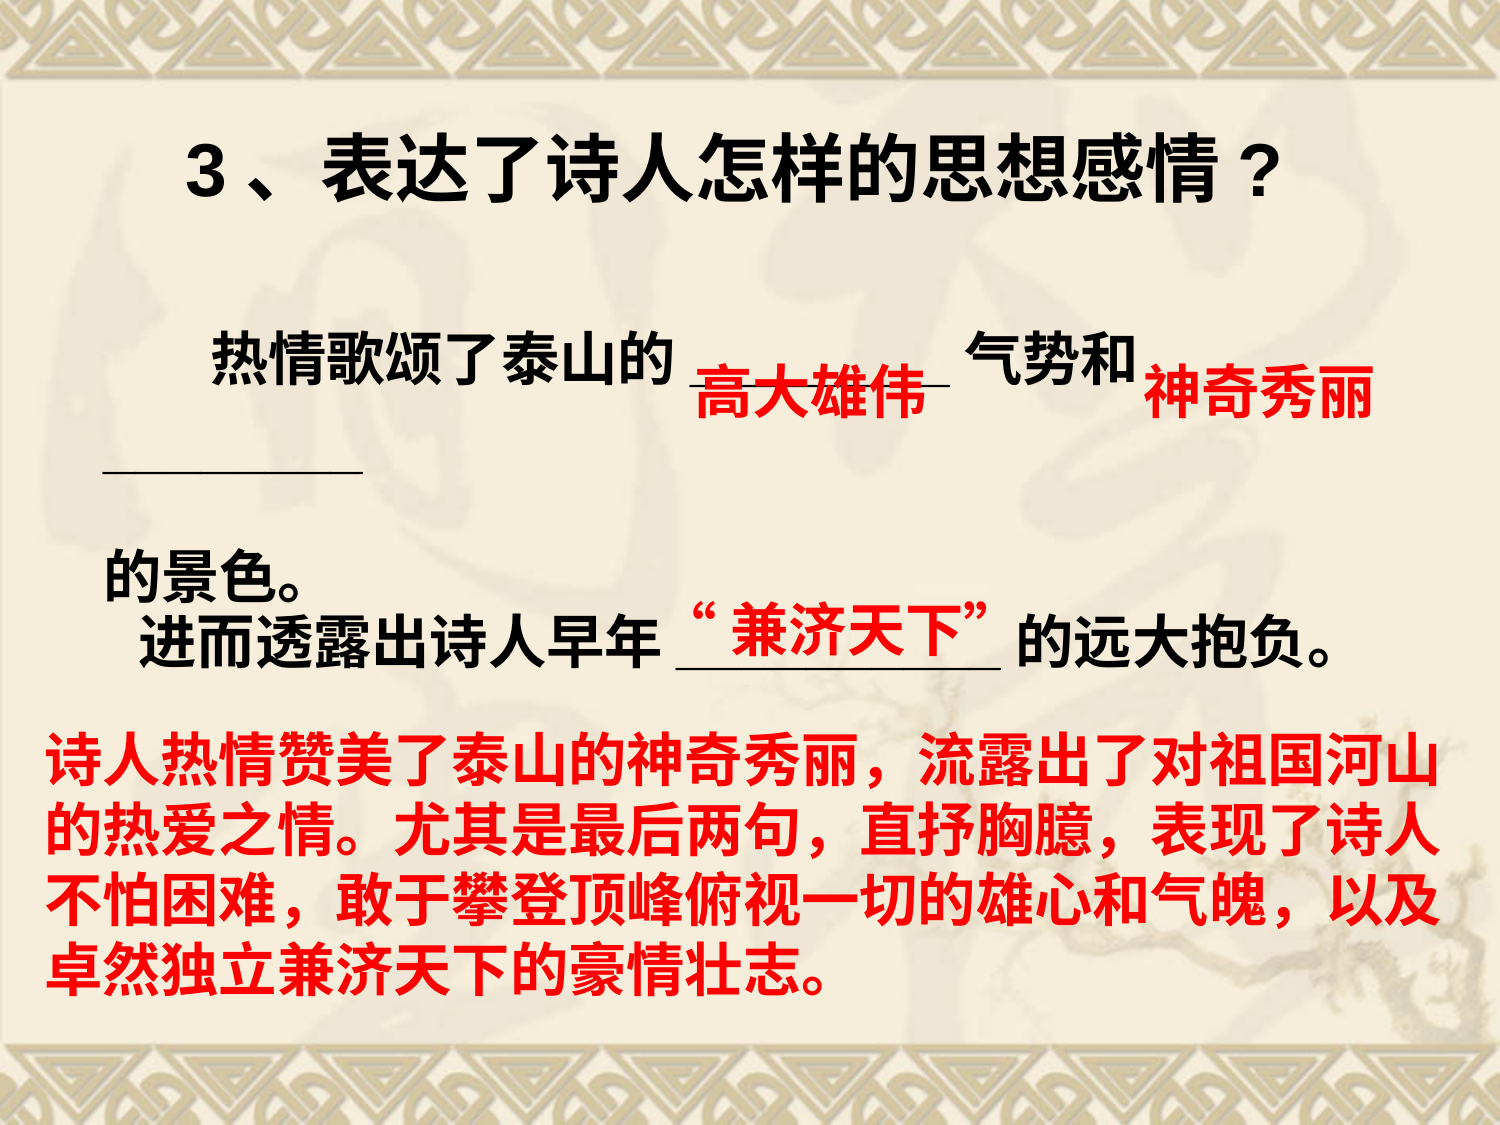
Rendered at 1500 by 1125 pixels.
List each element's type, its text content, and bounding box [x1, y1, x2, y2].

text_box 神奇秀丽 [1128, 347, 1392, 433]
text_box 进而透露出诗人早年__________的远大抱负。 [123, 597, 1390, 683]
picture [0, 0, 1500, 1125]
text_box 3、表达了诗人怎样的思想感情? [170, 113, 1299, 219]
text_box “兼济天下” [643, 586, 1037, 671]
text_box 热情歌颂了泰山的________气势和________ 的景色。 [88, 296, 1400, 618]
text_box 高大雄伟 [679, 347, 943, 433]
text_box 诗人热情赞美了泰山的神奇秀丽，流露出了对祖国河山的热爱之情。尤其是最后两句，直抒胸臆，表现了诗人不怕困难，敢于攀登顶峰俯视一切的雄心和气魄，以及卓然独立兼济天下的豪情壮志。 [29, 716, 1500, 1094]
